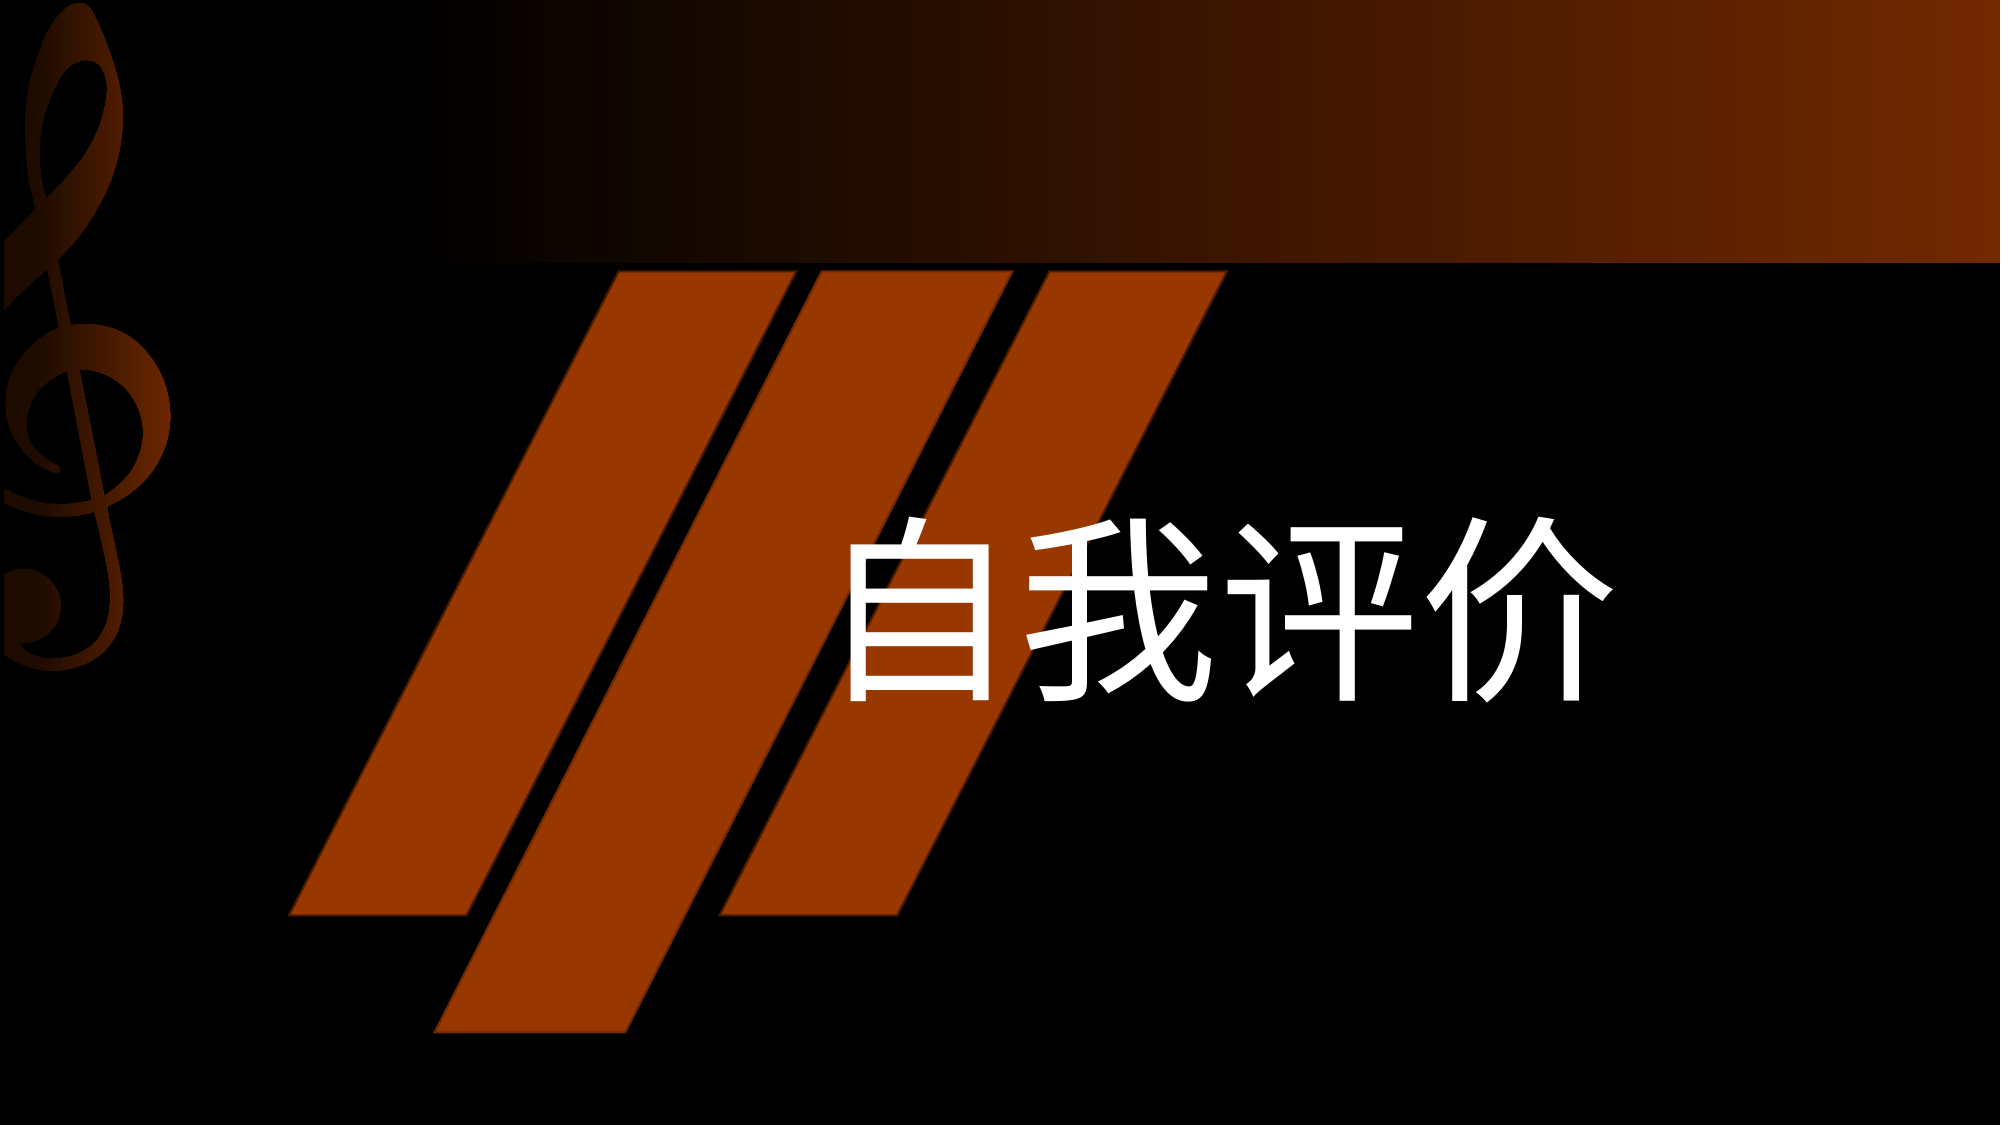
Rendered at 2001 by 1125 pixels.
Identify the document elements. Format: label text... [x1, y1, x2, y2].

text_box [717, 736, 991, 917]
text_box [956, 270, 1229, 450]
text_box [432, 270, 1015, 1034]
title 自我评价 [804, 450, 1658, 736]
text_box [287, 270, 798, 917]
